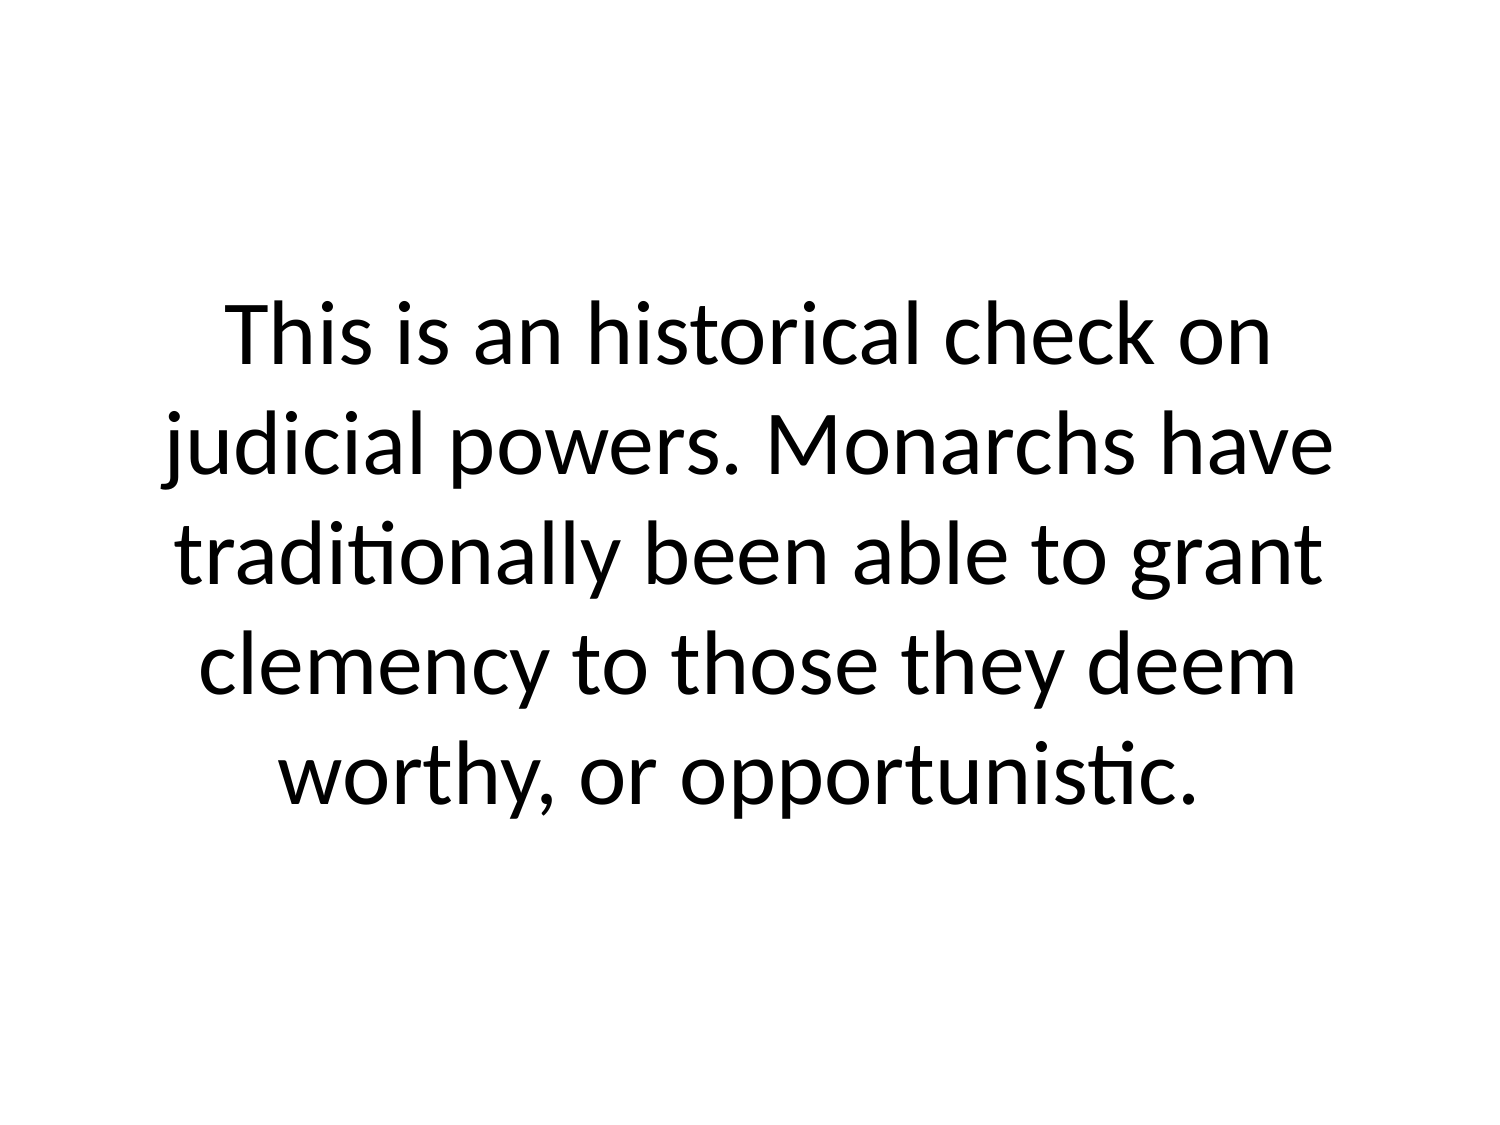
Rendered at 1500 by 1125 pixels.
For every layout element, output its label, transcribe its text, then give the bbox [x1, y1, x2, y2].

title This is an historical check on judicial powers. Monarchs have traditionally been able to grant clemency to those they deem worthy, or opportunistic. [74, 44, 1426, 1051]
